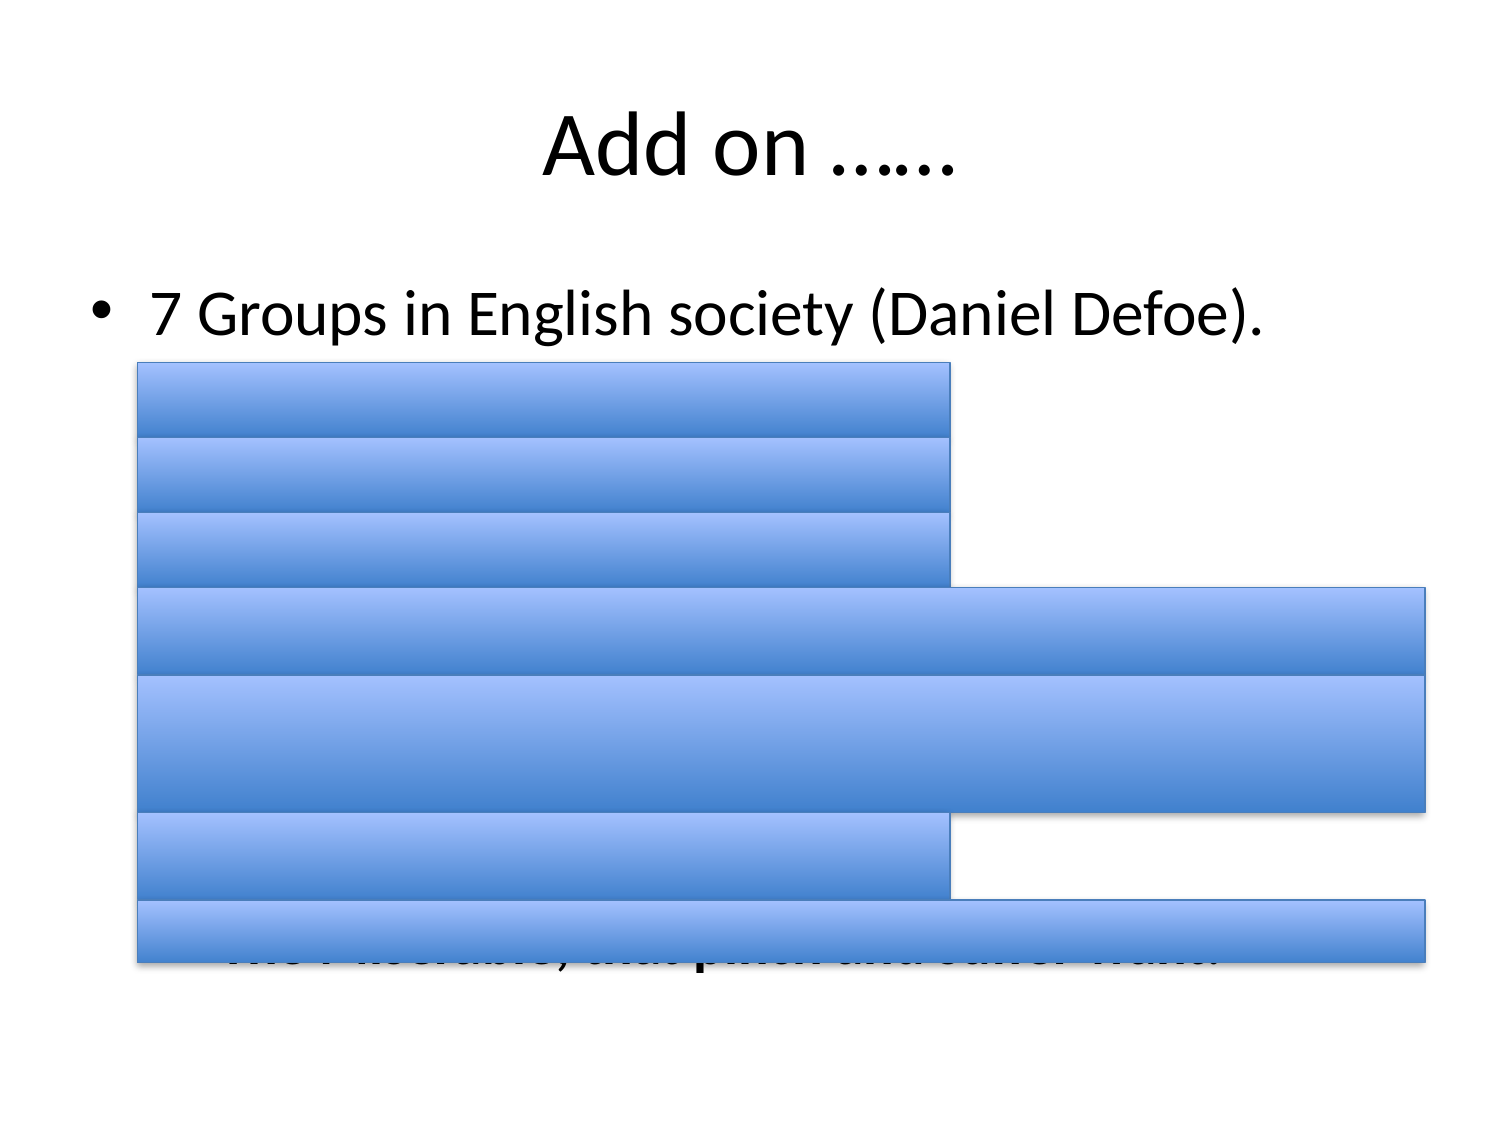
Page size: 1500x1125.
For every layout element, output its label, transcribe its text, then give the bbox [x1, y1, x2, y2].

text_box [137, 437, 951, 512]
title Add on …… [75, 45, 1425, 233]
text_box [137, 362, 951, 437]
text_box [137, 899, 1426, 963]
text_box [137, 587, 1426, 674]
text_box [137, 812, 951, 899]
text_box [137, 512, 951, 586]
list 7 Groups in English society (Daniel Defoe). The Great – who live profusely The Rich, who life plentifully The Middle Sort, who live well The Working Trades, labor hard, but feel no want. The Country People – Farmers etc who fare indifferently The poor, that fare hard The Miserable, that pinch and suffer want. [75, 262, 1425, 1005]
text_box [137, 674, 1426, 813]
